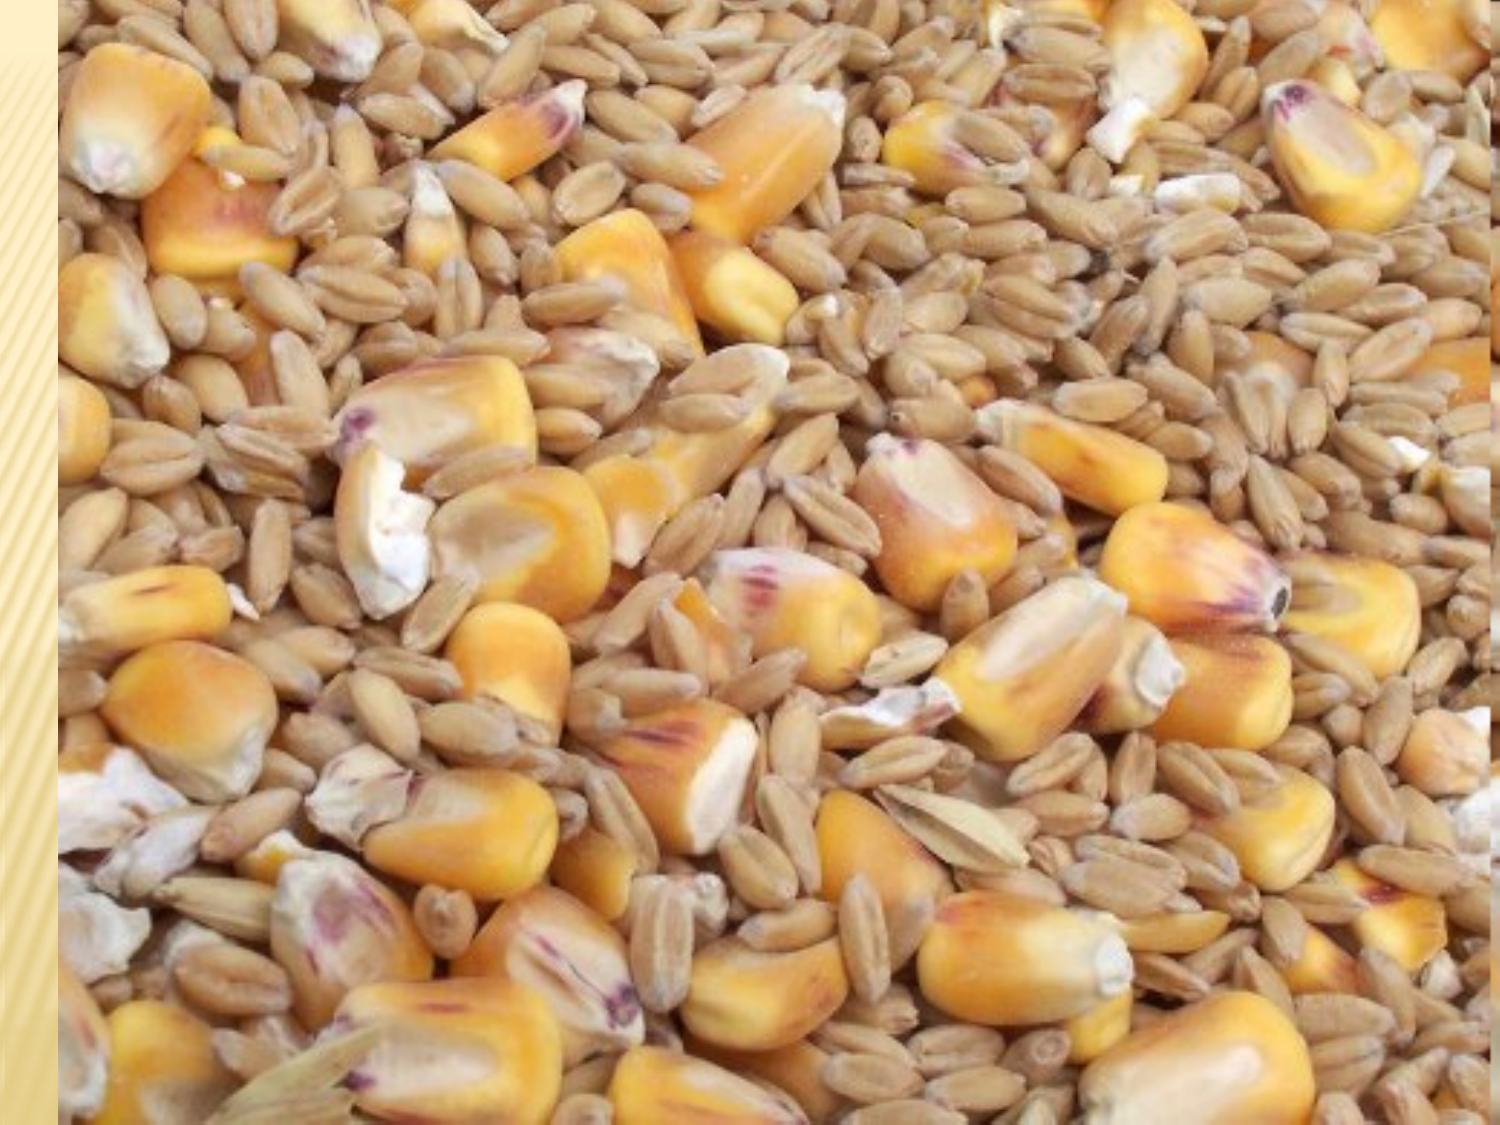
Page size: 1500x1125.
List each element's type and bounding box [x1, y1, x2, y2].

list [58, 0, 1500, 1125]
